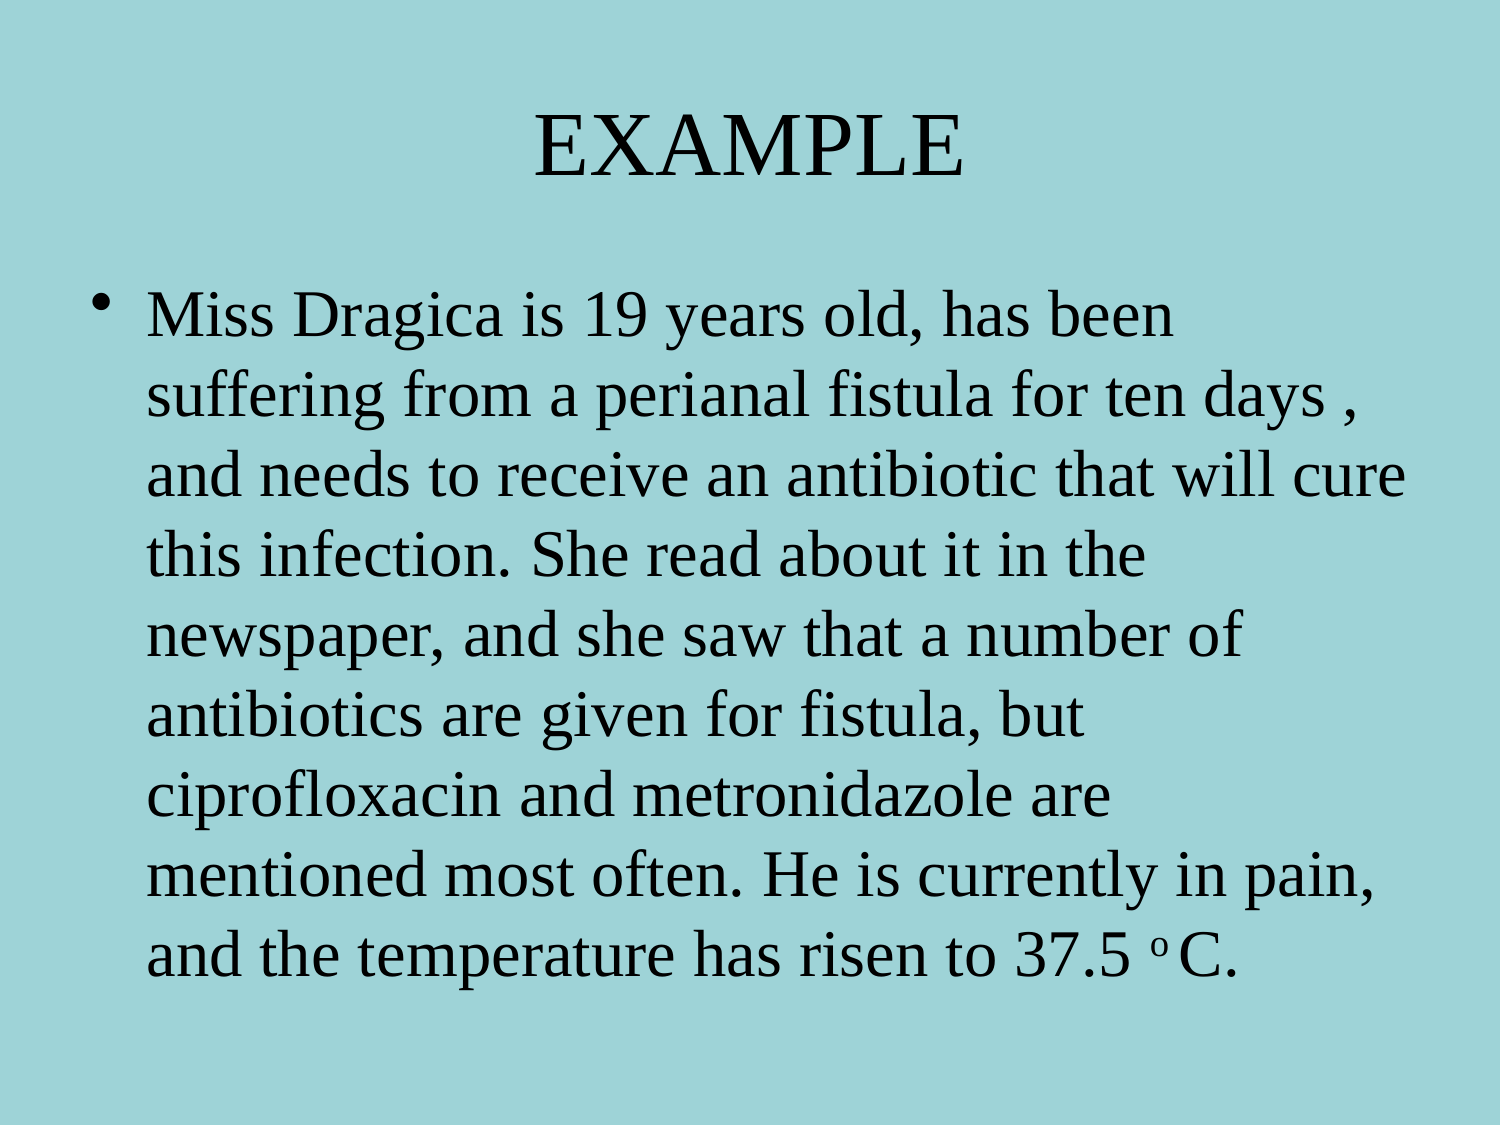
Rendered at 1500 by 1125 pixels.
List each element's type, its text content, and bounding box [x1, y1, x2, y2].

list Miss Dragica is 19 years old, has been suffering from a perianal fistula for ten days , and needs to receive an antibiotic that will cure this infection. She read about it in the newspaper, and she saw that a number of antibiotics are given for fistula, but ciprofloxacin and metronidazole are mentioned most often. He is currently in pain, and the temperature has risen to 37.5 o C. [75, 262, 1425, 1005]
title EXAMPLE [75, 45, 1425, 233]
